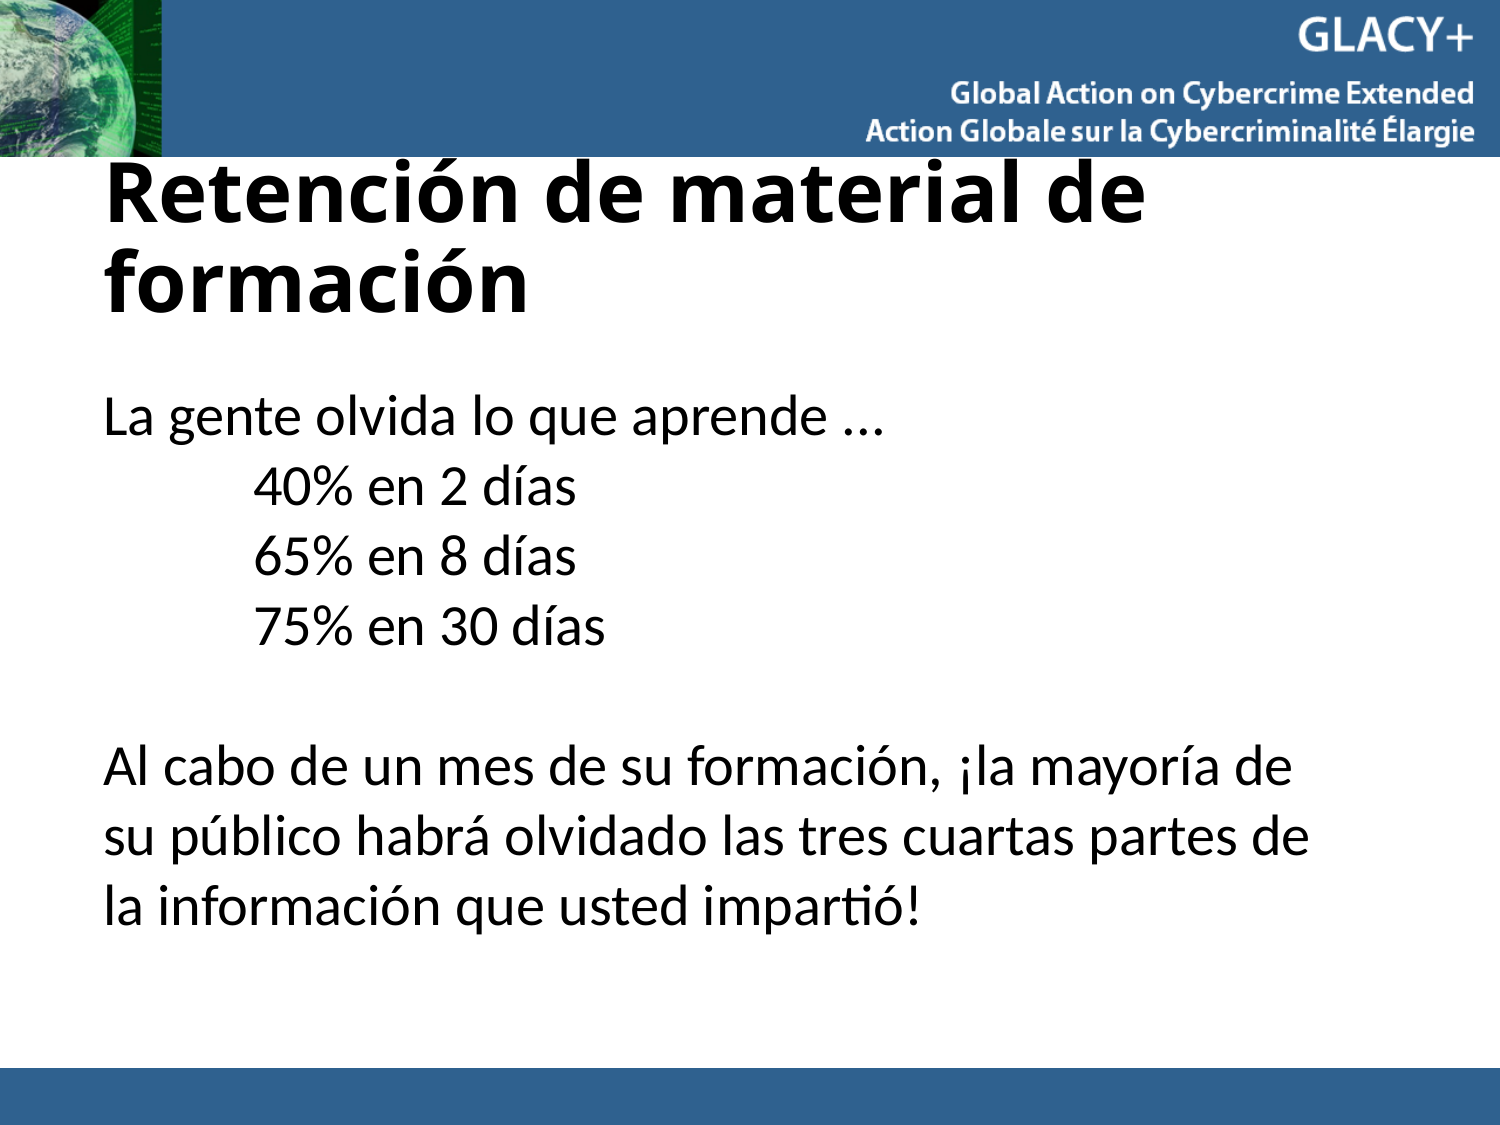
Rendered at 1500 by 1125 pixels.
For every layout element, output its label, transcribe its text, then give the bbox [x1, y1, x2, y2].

text_box La gente olvida lo que aprende ... 40% en 2 días 65% en 8 días 75% en 30 días Al cabo de un mes de su formación, ¡la mayoría de su público habrá olvidado las tres cuartas partes de la información que usted impartió! [88, 369, 1341, 1125]
title Retención de material de formación [88, 181, 1439, 300]
picture [0, 0, 1500, 157]
